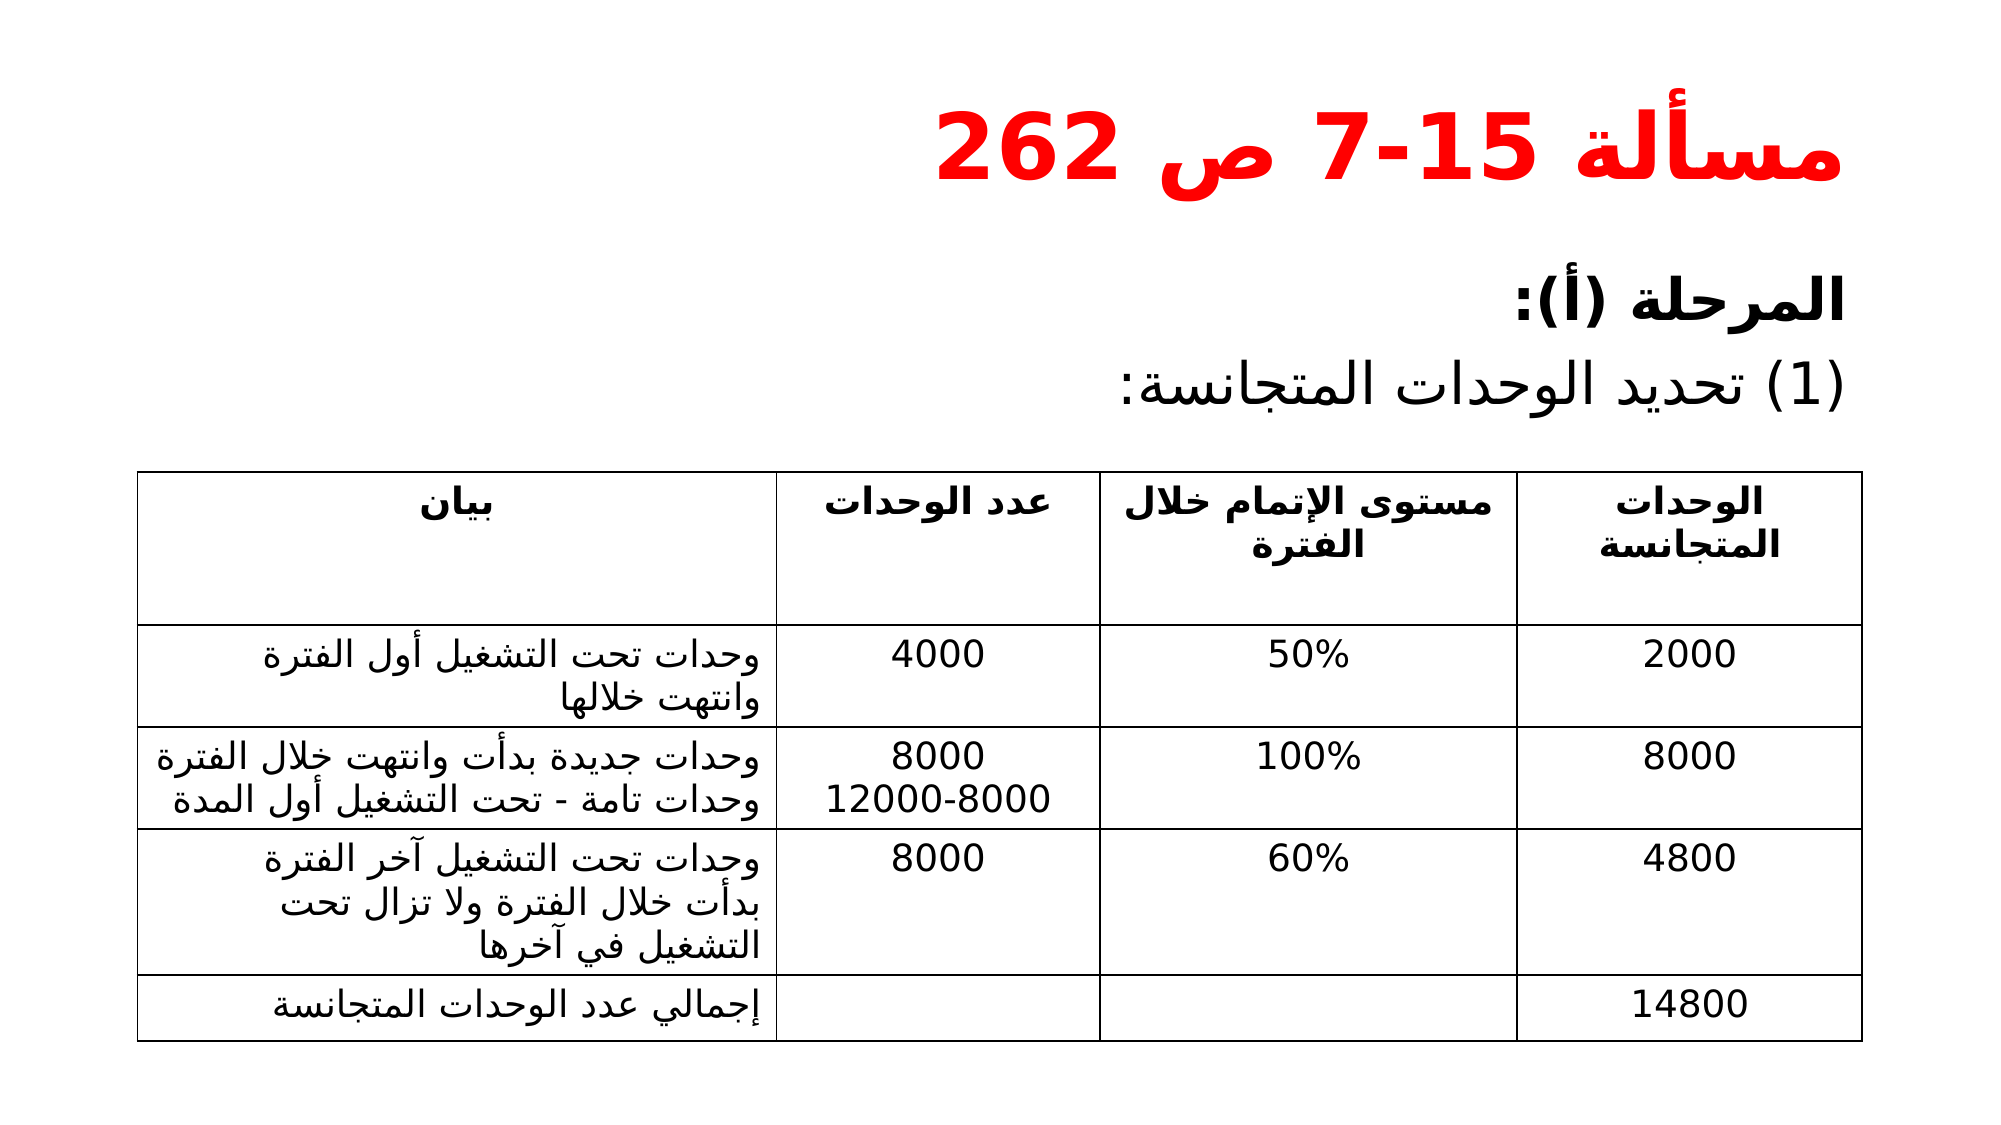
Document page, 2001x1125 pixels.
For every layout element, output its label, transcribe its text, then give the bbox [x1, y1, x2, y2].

table_cell وحدات تحت التشغيل أول الفترة وانتهت خلالها [138, 626, 776, 726]
table_cell 14800 [1518, 976, 1861, 1040]
table_cell 4000 [777, 626, 1099, 726]
table_cell [1101, 976, 1516, 1040]
table_cell 2000 [1518, 626, 1861, 726]
table_cell 8000 [777, 830, 1099, 974]
table_header بيان [138, 473, 776, 624]
table_cell 4800 [1518, 830, 1861, 974]
table_cell 100% [1101, 728, 1516, 828]
table_cell [777, 976, 1099, 1040]
table_cell 60% [1101, 830, 1516, 974]
table_cell إجمالي عدد الوحدات المتجانسة [138, 976, 776, 1040]
table_header عدد الوحدات [777, 473, 1099, 624]
list المرحلة (أ): (1) تحديد الوحدات المتجانسة: [137, 262, 1863, 471]
table_header الوحدات المتجانسة [1518, 473, 1861, 624]
table_header مستوى الإتمام خلال الفترة [1101, 473, 1516, 624]
table_cell 50% [1101, 626, 1516, 726]
title مسألة 15-7 ص 262 [137, 59, 1863, 239]
table_cell 8000 [1518, 728, 1861, 828]
table_cell 8000 12000-8000 [777, 728, 1099, 828]
table_cell وحدات تحت التشغيل آخر الفترة بدأت خلال الفترة ولا تزال تحت التشغيل في آخرها [138, 830, 776, 974]
table_cell وحدات جديدة بدأت وانتهت خلال الفترة وحدات تامة - تحت التشغيل أول المدة [138, 728, 776, 828]
